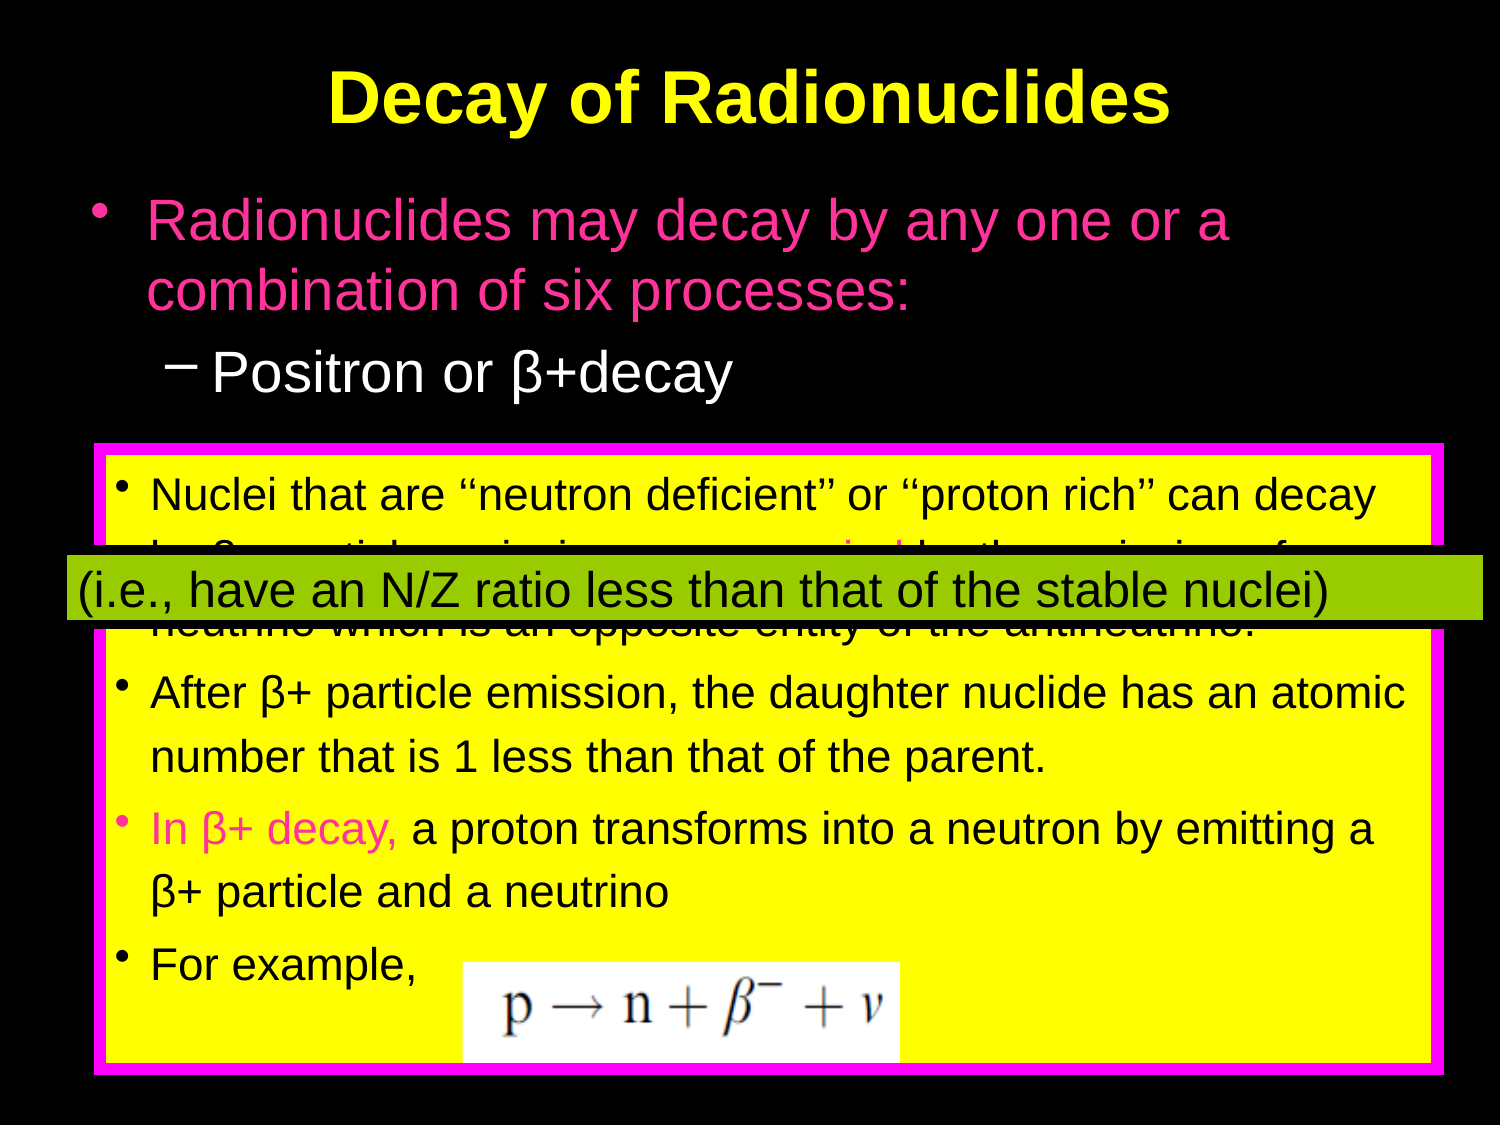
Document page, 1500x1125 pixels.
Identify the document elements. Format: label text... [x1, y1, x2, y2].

picture [462, 962, 901, 1063]
text_box Nuclei that are ‘‘neutron deficient’’ or ‘‘proton rich’’ can decay by β+ particle emission accompanied by the emission of a neutrino which is an opposite entity of the antineutrino. After β+ particle emission, the daughter nuclide has an atomic number that is 1 less than that of the parent. In β+ decay, a proton transforms into a neutron by emitting a β+ particle and a neutrino For example, [99, 448, 1438, 549]
text_box Nuclei that are ‘‘neutron deficient’’ or ‘‘proton rich’’ can decay by β+ particle emission accompanied by the emission of a neutrino which is an opposite entity of the antineutrino. After β+ particle emission, the daughter nuclide has an atomic number that is 1 less than that of the parent. In β+ decay, a proton transforms into a neutron by emitting a β+ particle and a neutrino For example, [99, 625, 1438, 1069]
list Radionuclides may decay by any one or a combination of six processes: Positron or β+decay [74, 174, 1351, 438]
title Decay of Radionuclides [112, 0, 1388, 188]
text_box (i.e., have an N/Z ratio less than that of the stable nuclei) [62, 549, 1488, 625]
